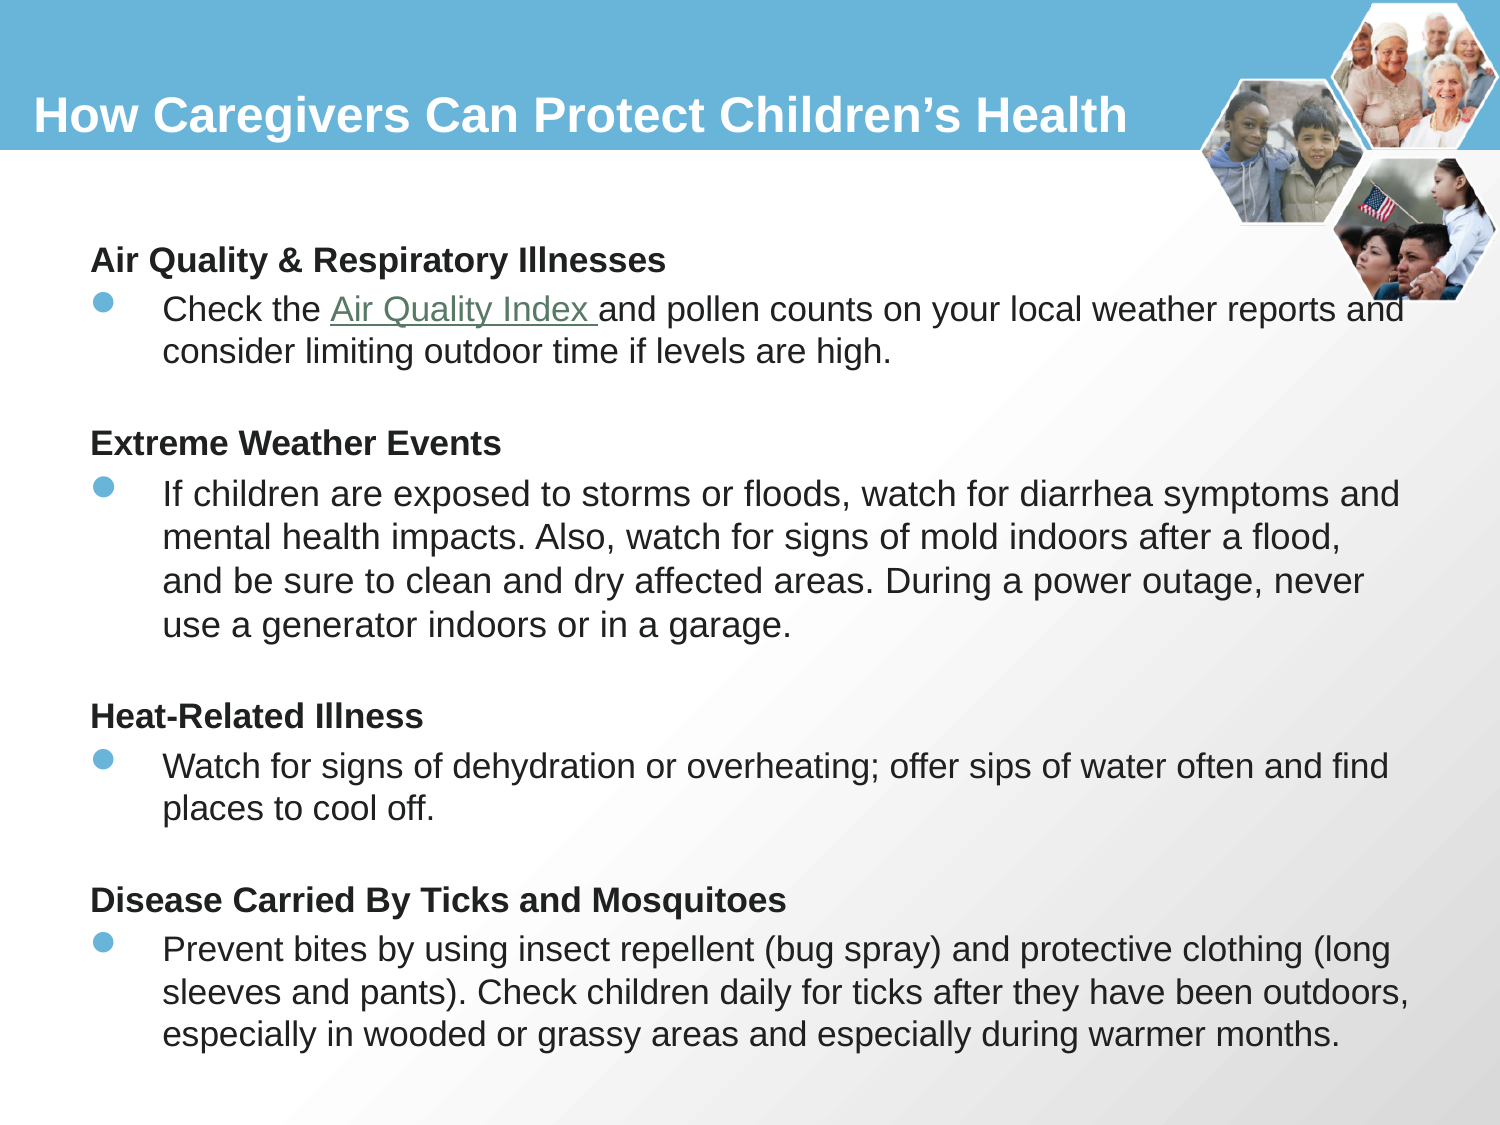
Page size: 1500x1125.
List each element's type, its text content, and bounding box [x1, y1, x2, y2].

title How Caregivers Can Protect Children’s Health [18, 0, 1425, 150]
list Air Quality & Respiratory Illnesses Check the Air Quality Index and pollen counts on your local weather reports and consider limiting outdoor time if levels are high. Extreme Weather Events If children are exposed to storms or floods, watch for diarrhea symptoms and mental health impacts. Also, watch for signs of mold indoors after a flood, and be sure to clean and dry affected areas. During a power outage, never use a generator indoors or in a garage. Heat-Related Illness Watch for signs of dehydration or overheating; offer sips of water often and find places to cool off. Disease Carried By Ticks and Mosquitoes Prevent bites by using insect repellent (bug spray) and protective clothing (long sleeves and pants). Check children daily for ticks after they have been outdoors, especially in wooded or grassy areas and especially during warmer months. [75, 229, 1425, 1089]
picture [1173, 2, 1500, 303]
